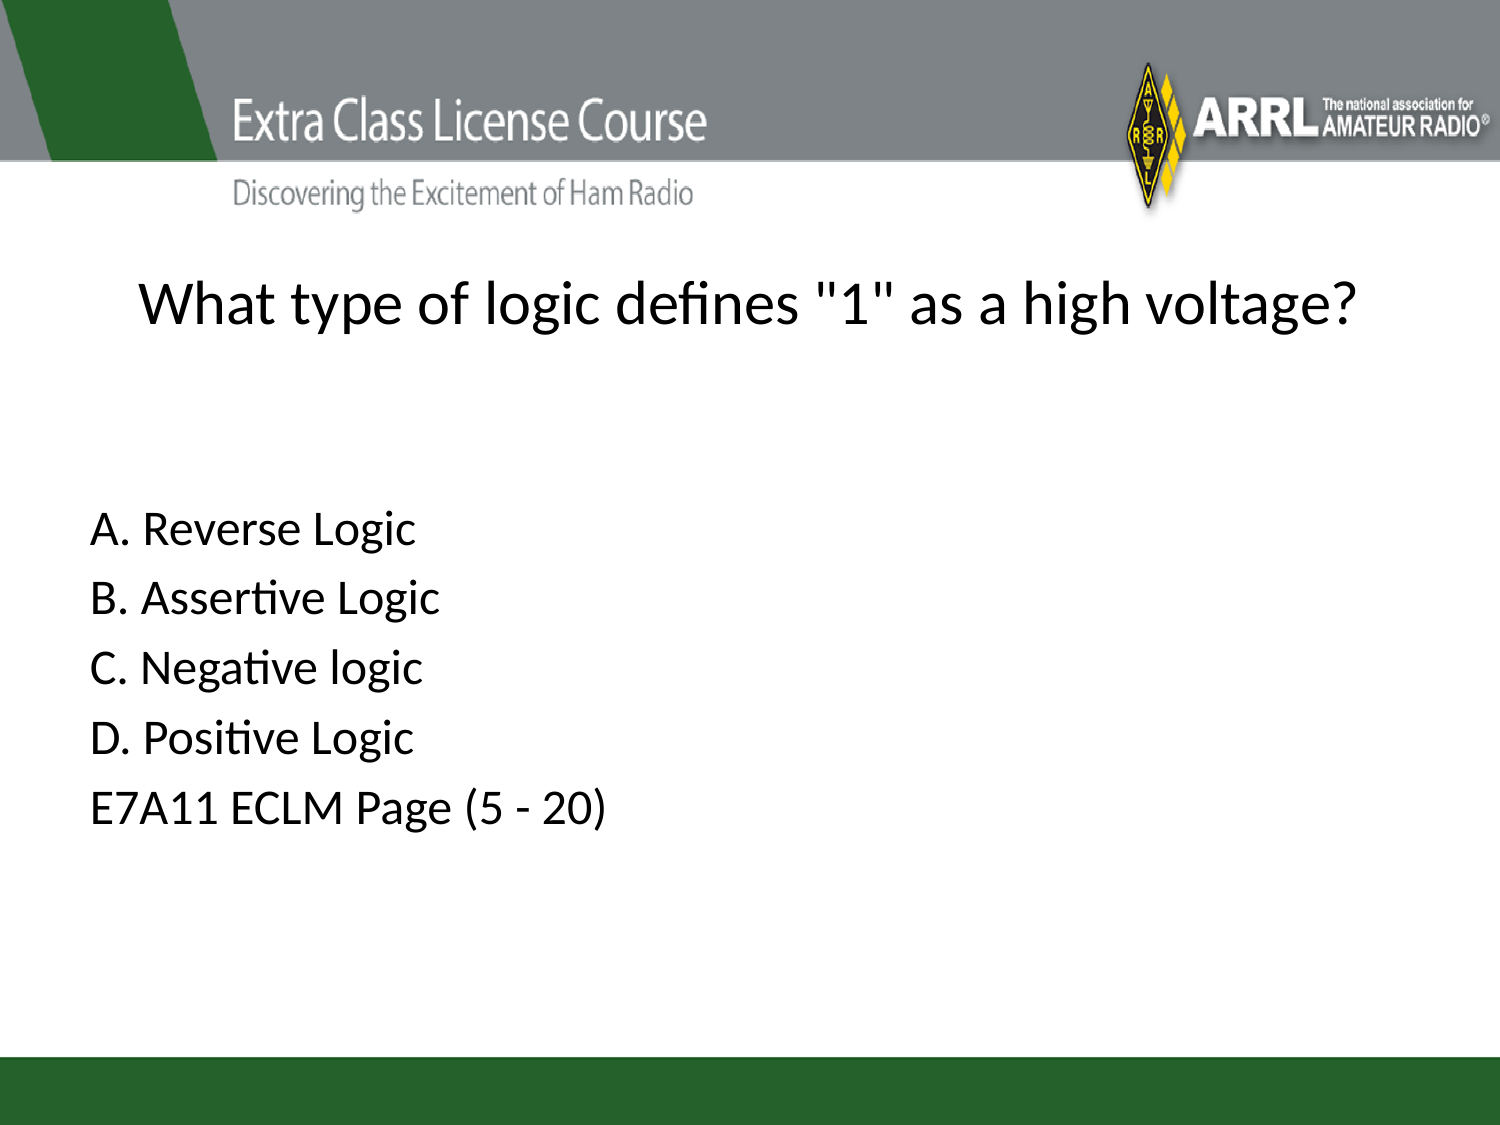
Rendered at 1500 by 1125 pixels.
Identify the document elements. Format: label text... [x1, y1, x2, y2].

list A. Reverse Logic B. Assertive Logic C. Negative logic D. Positive Logic E7A11 ECLM Page (5 - 20) [75, 487, 1425, 1005]
title What type of logic defines "1" as a high voltage? [75, 254, 1425, 435]
picture [0, 0, 1500, 1125]
